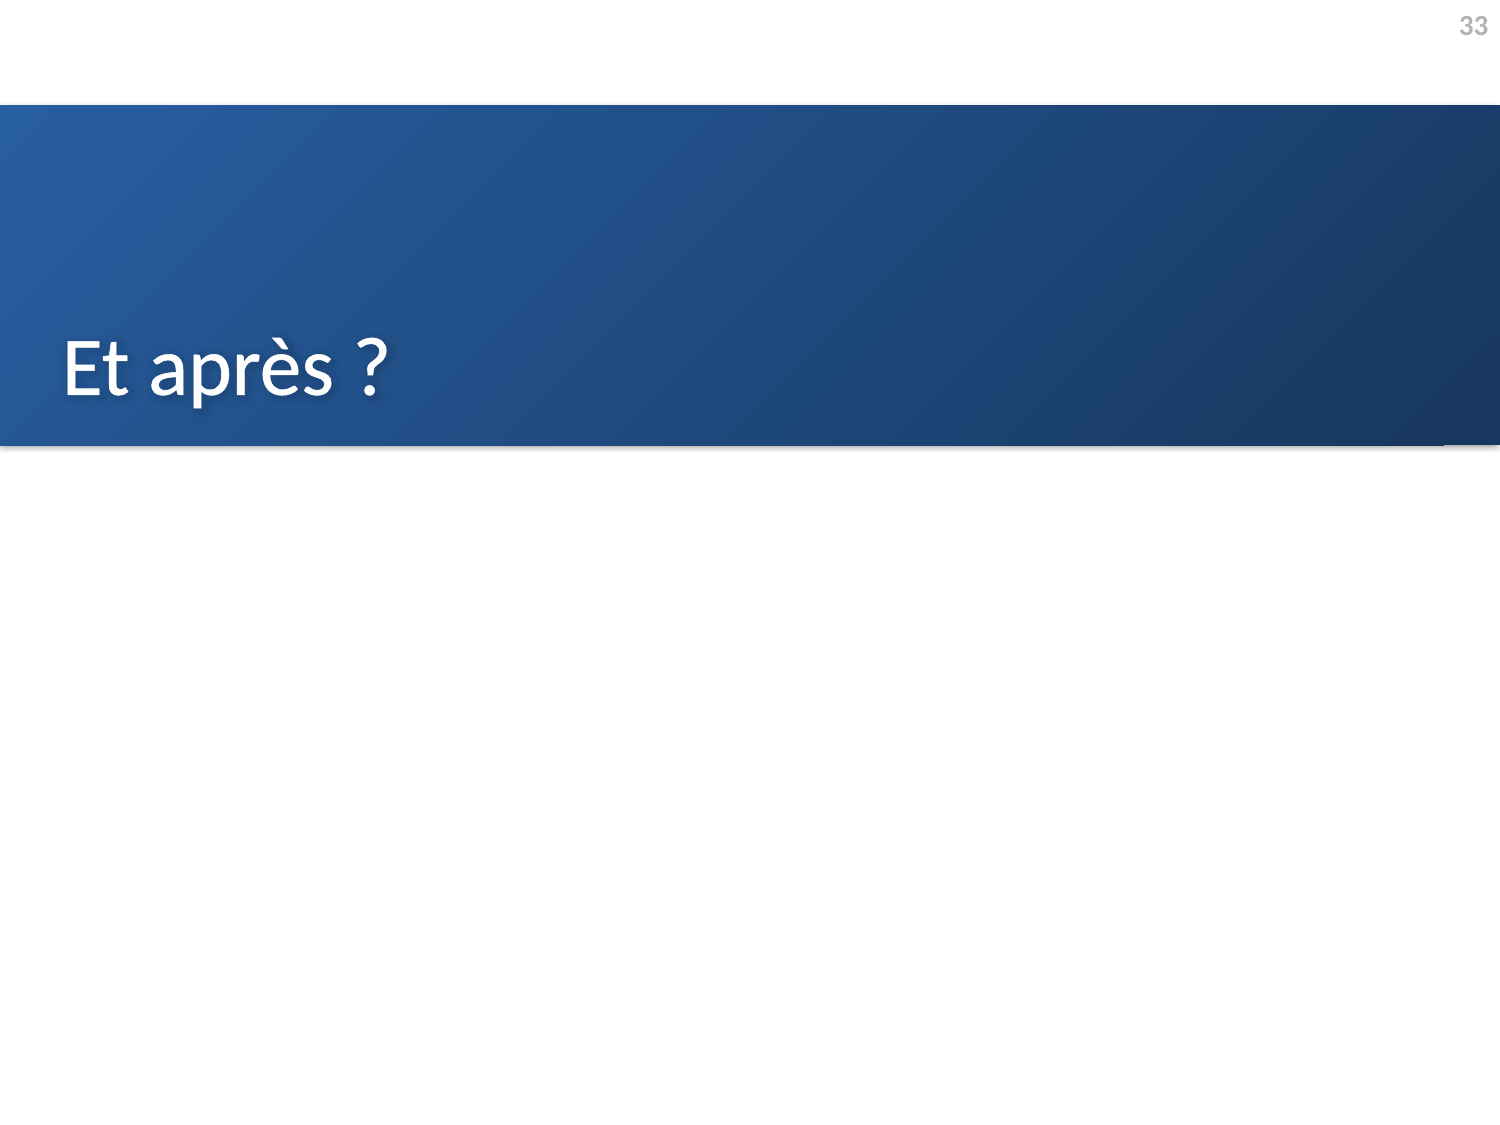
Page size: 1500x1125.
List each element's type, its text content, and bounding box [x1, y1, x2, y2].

slide_number 33 [1364, 0, 1500, 60]
title Et après ? [46, 196, 1463, 419]
